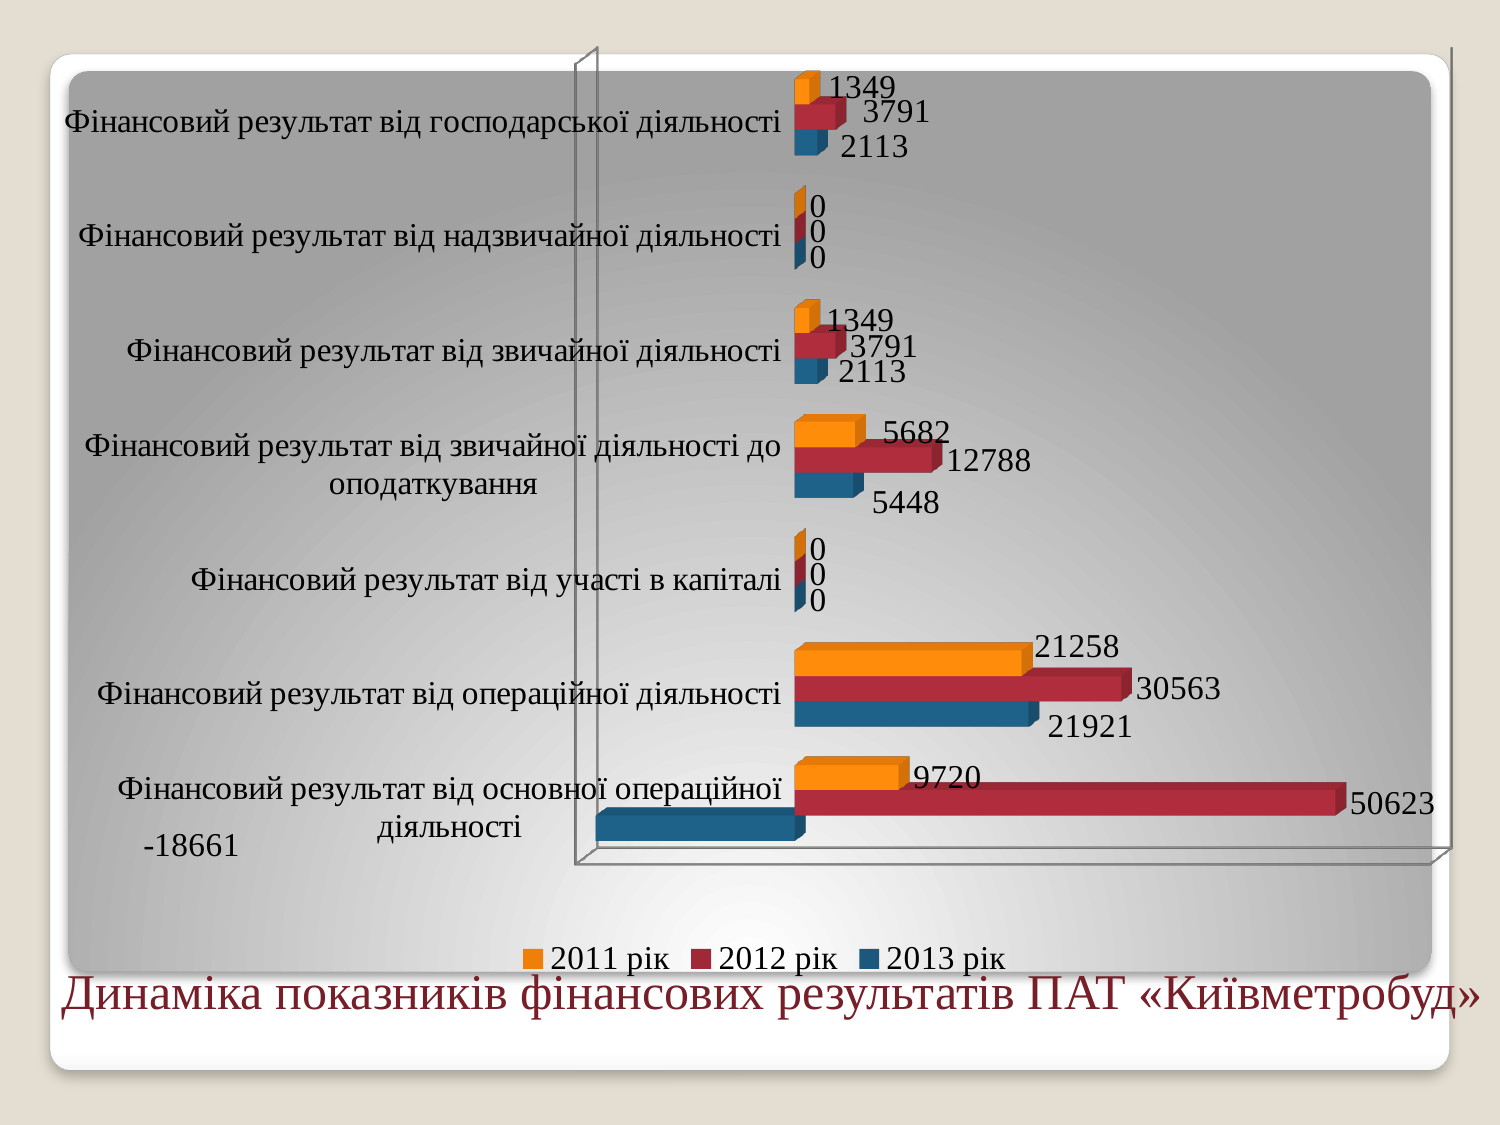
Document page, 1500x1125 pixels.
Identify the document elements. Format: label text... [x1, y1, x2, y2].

text_box Динаміка показників фінансових результатів ПАТ «Київметробуд» [47, 952, 1500, 1027]
chart [58, 46, 1471, 985]
